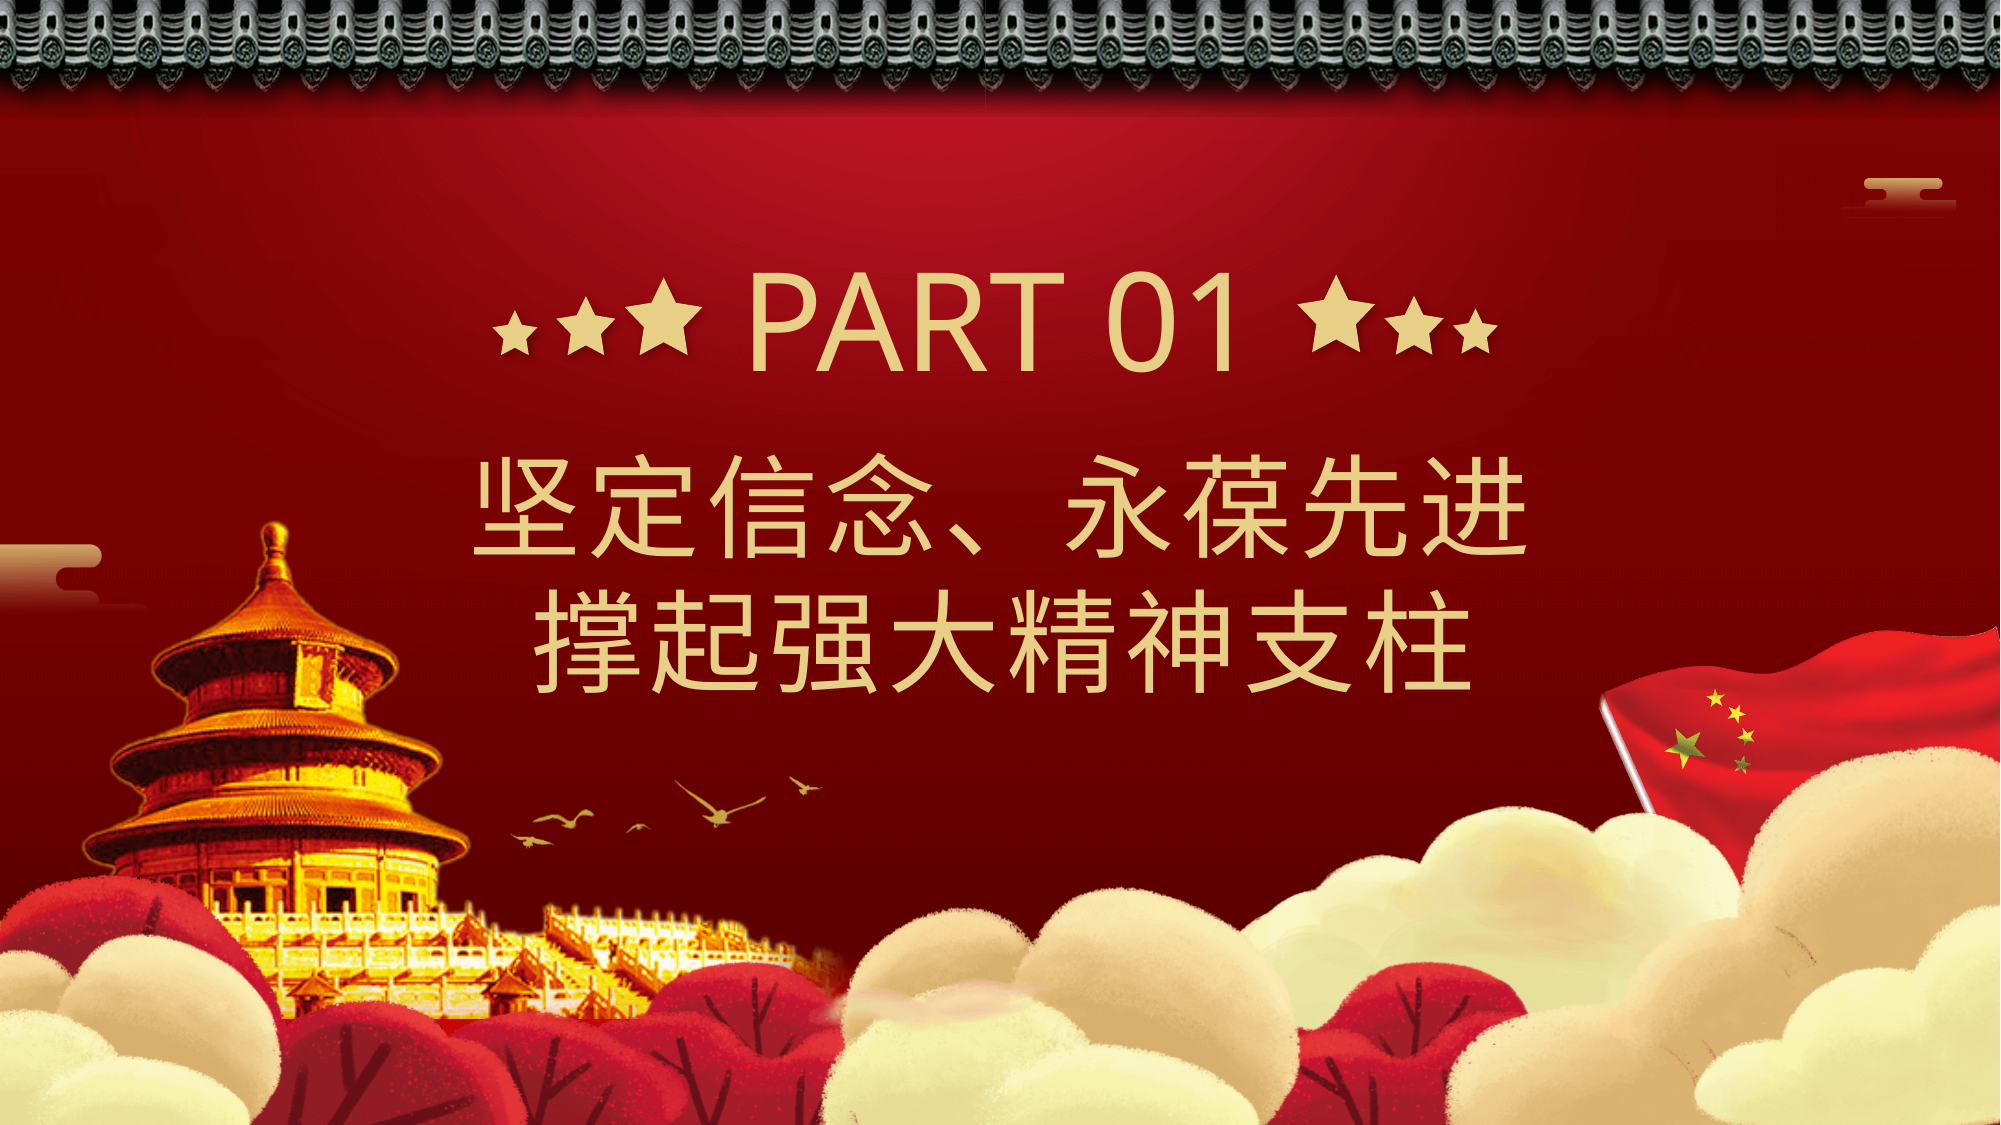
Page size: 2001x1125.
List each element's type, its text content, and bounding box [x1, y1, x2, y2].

text_box PART 01 [725, 226, 1275, 407]
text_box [492, 277, 703, 356]
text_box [1297, 274, 1499, 355]
text_box 坚定信念、永葆先进 撑起强大精神支柱 [390, 430, 1616, 715]
picture [0, 0, 2001, 1125]
